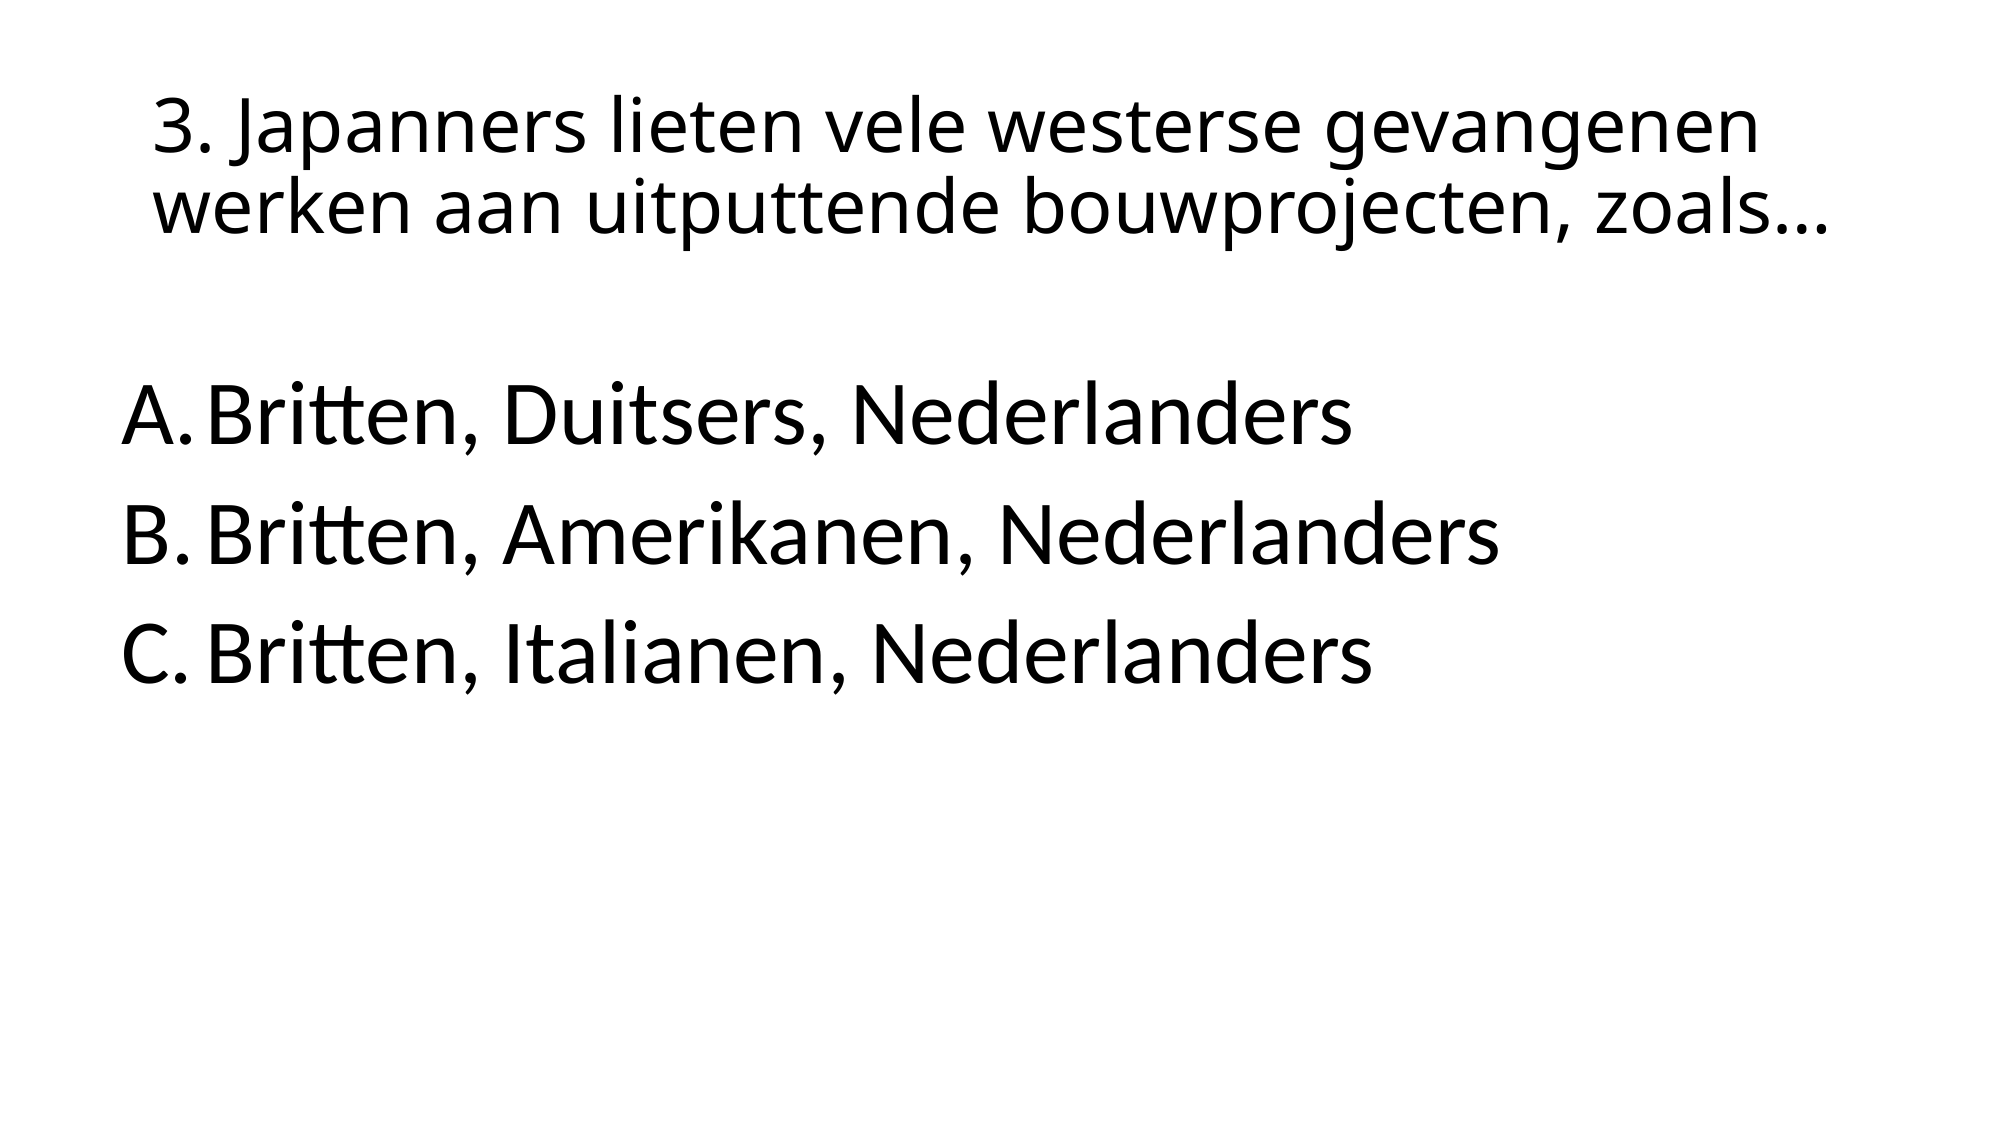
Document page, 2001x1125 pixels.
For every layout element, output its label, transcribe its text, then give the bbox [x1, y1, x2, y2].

title 3. Japanners lieten vele westerse gevangenen werken aan uitputtende bouwprojecten, zoals… [137, 59, 1863, 278]
list Britten, Duitsers, Nederlanders Britten, Amerikanen, Nederlanders Britten, Italianen, Nederlanders [106, 357, 1832, 840]
